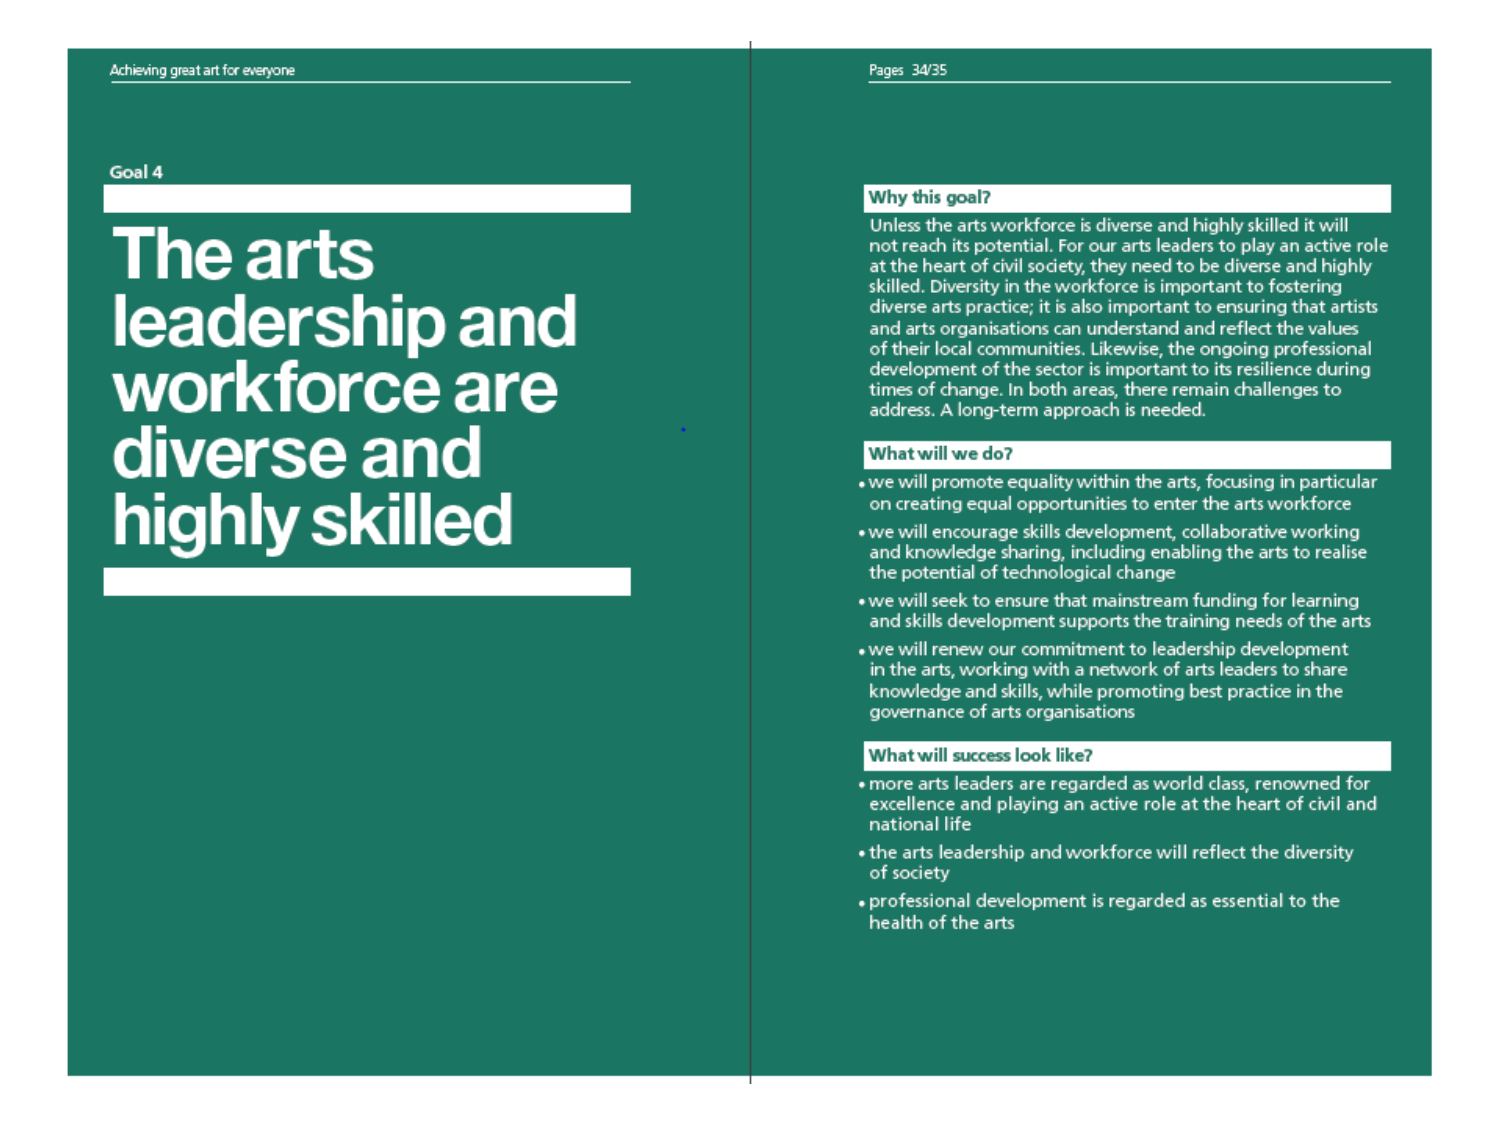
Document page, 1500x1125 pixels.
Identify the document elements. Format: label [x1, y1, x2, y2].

picture [57, 41, 1443, 1084]
